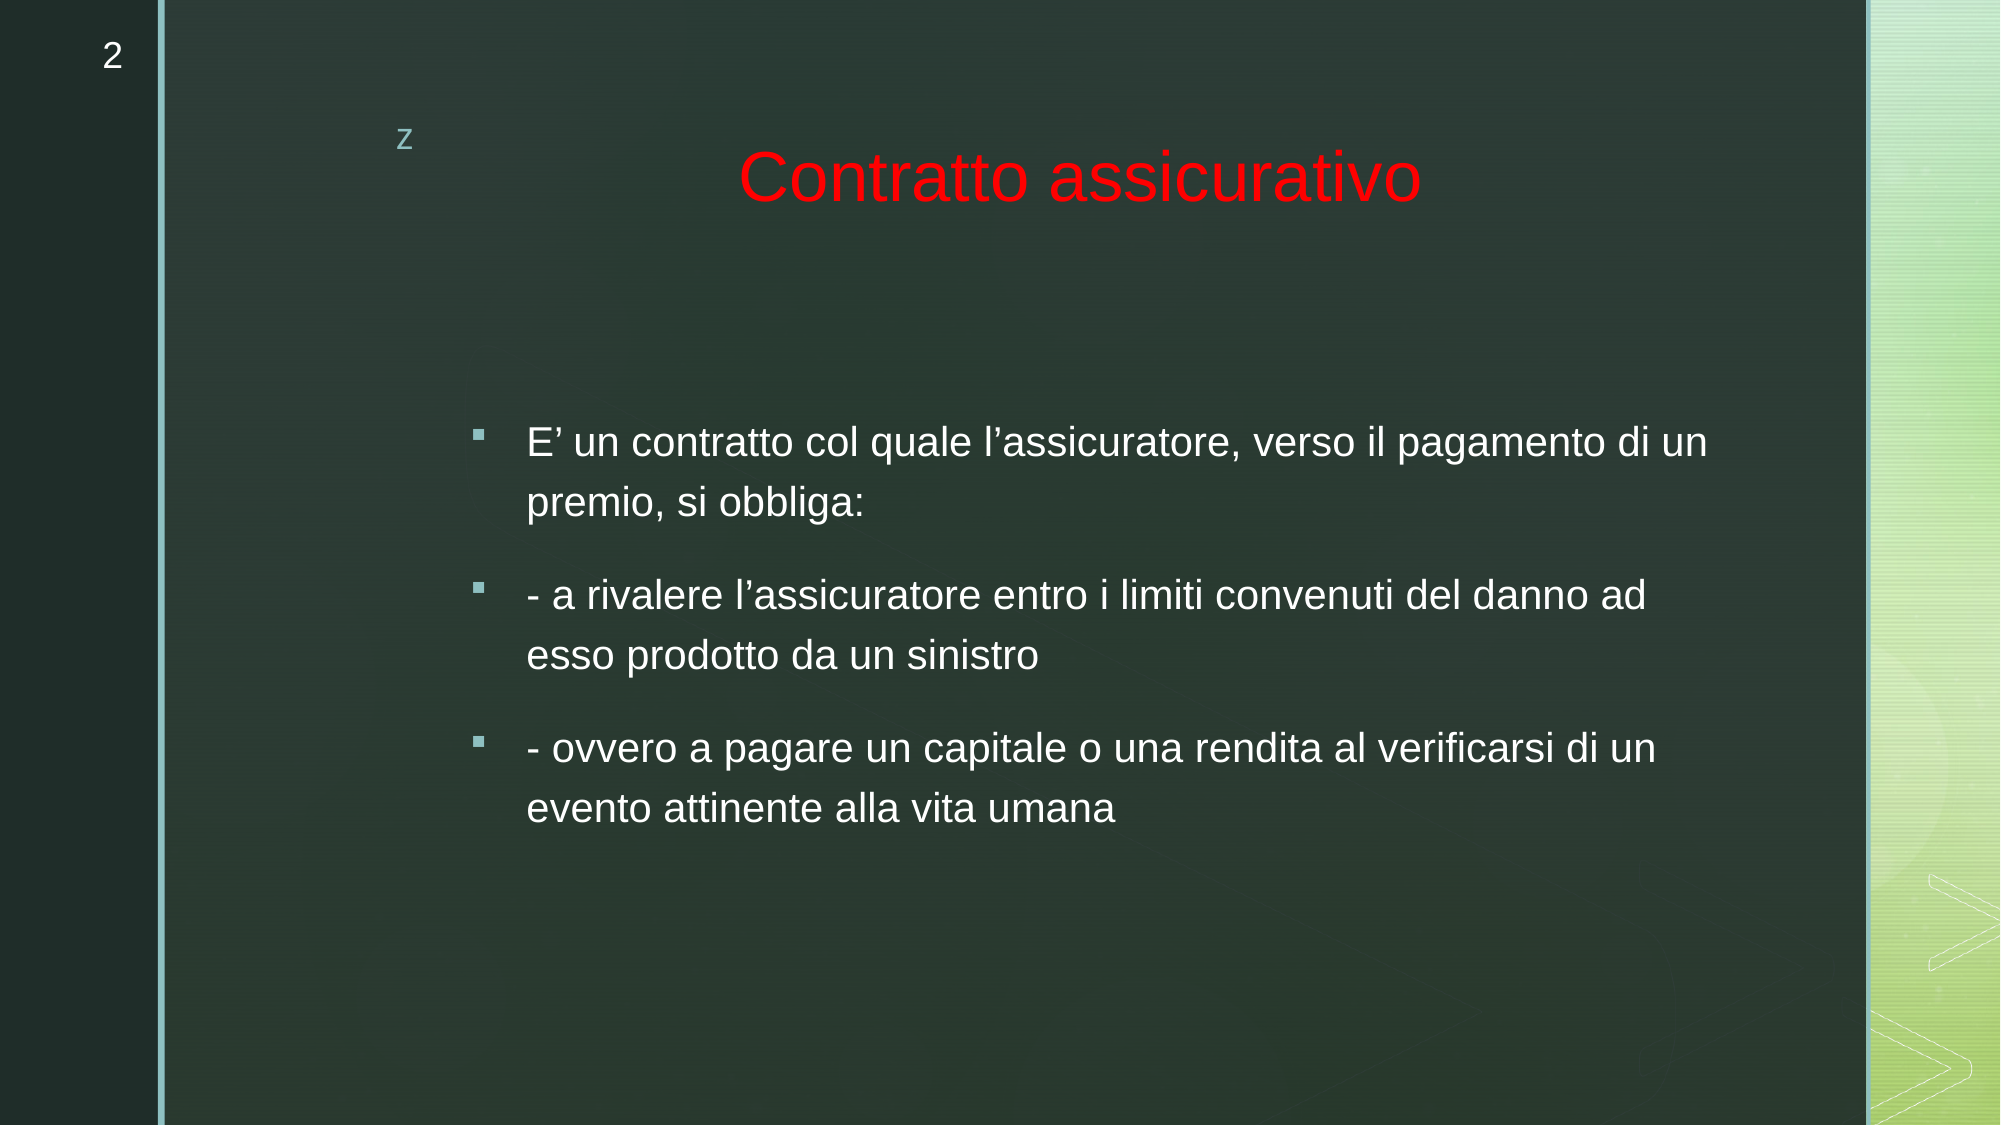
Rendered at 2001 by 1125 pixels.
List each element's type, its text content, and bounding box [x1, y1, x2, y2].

picture [1871, 0, 2001, 1125]
title Contratto assicurativo [428, 132, 1734, 310]
list E’ un contratto col quale l’assicuratore, verso il pagamento di un premio, si obbliga: - a rivalere l’assicuratore entro i limiti convenuti del danno ad esso prodotto da un sinistro - ovvero a pagare un capitale o una rendita al verificarsi di un evento attinente alla vita umana [454, 336, 1734, 993]
slide_number 2 [25, 26, 131, 80]
